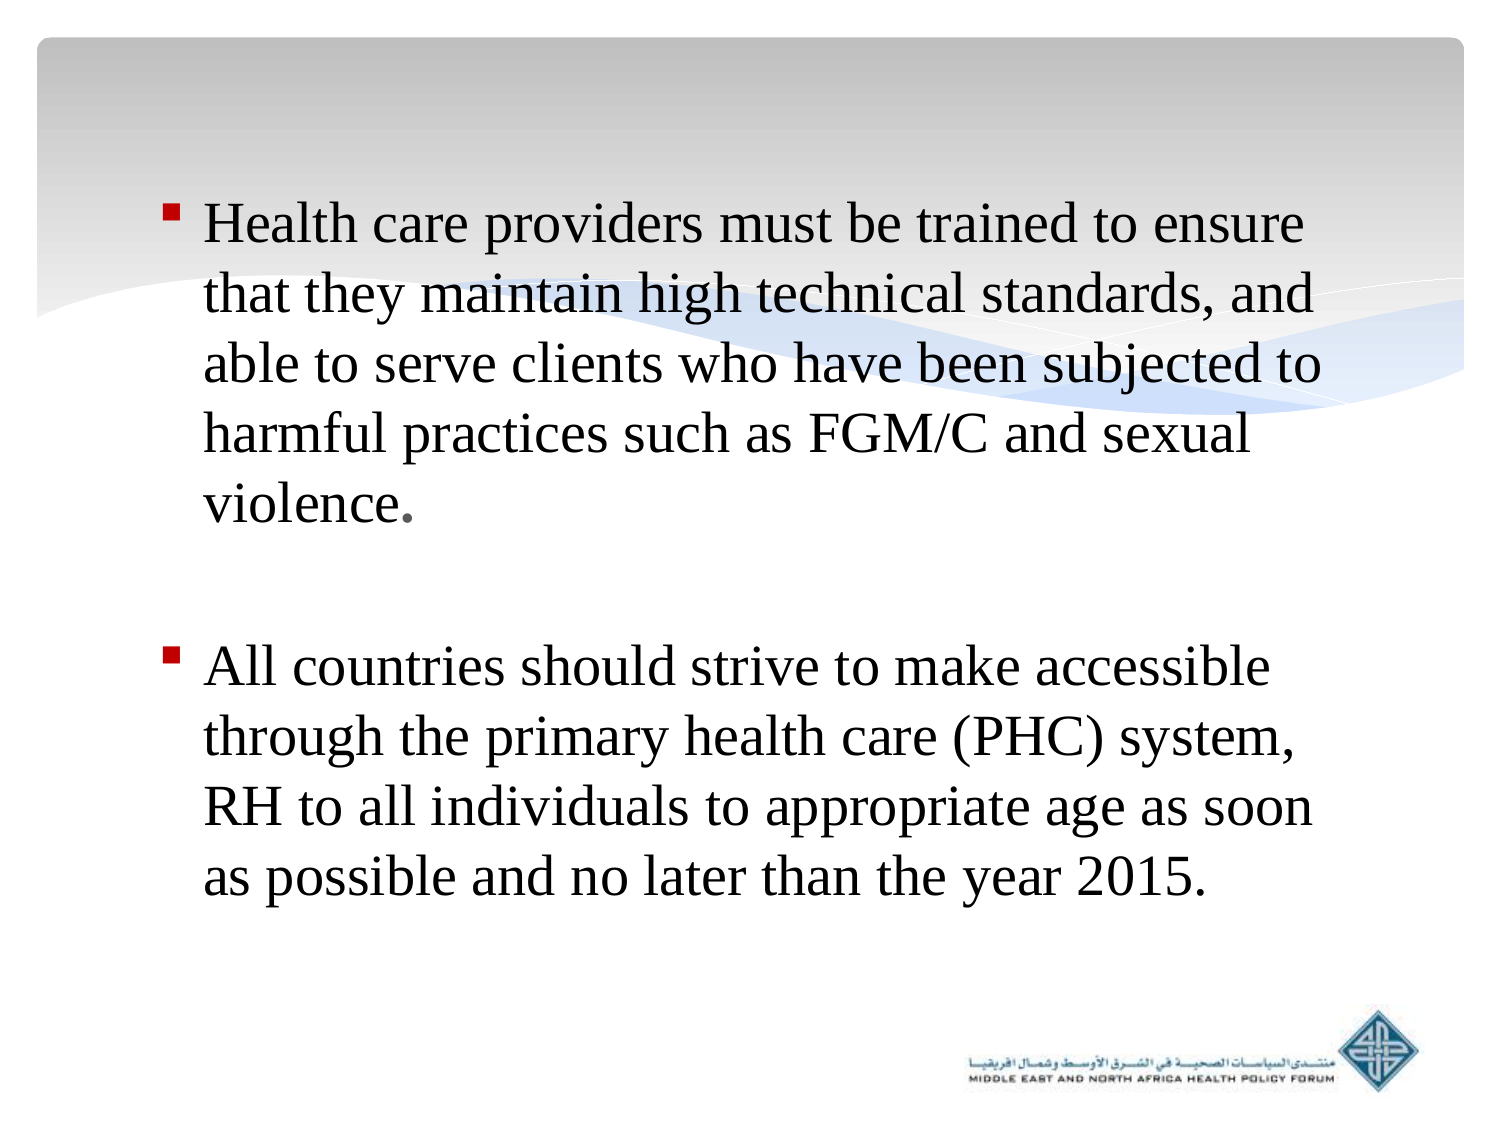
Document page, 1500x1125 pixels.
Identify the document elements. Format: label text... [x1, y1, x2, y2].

picture [964, 1004, 1425, 1099]
list Health care providers must be trained to ensure that they maintain high technical standards, and able to serve clients who have been subjected to harmful practices such as FGM/C and sexual violence. All countries should strive to make accessible through the primary health care (PHC) system, RH to all individuals to appropriate age as soon as possible and no later than the year 2015. [143, 177, 1389, 1005]
